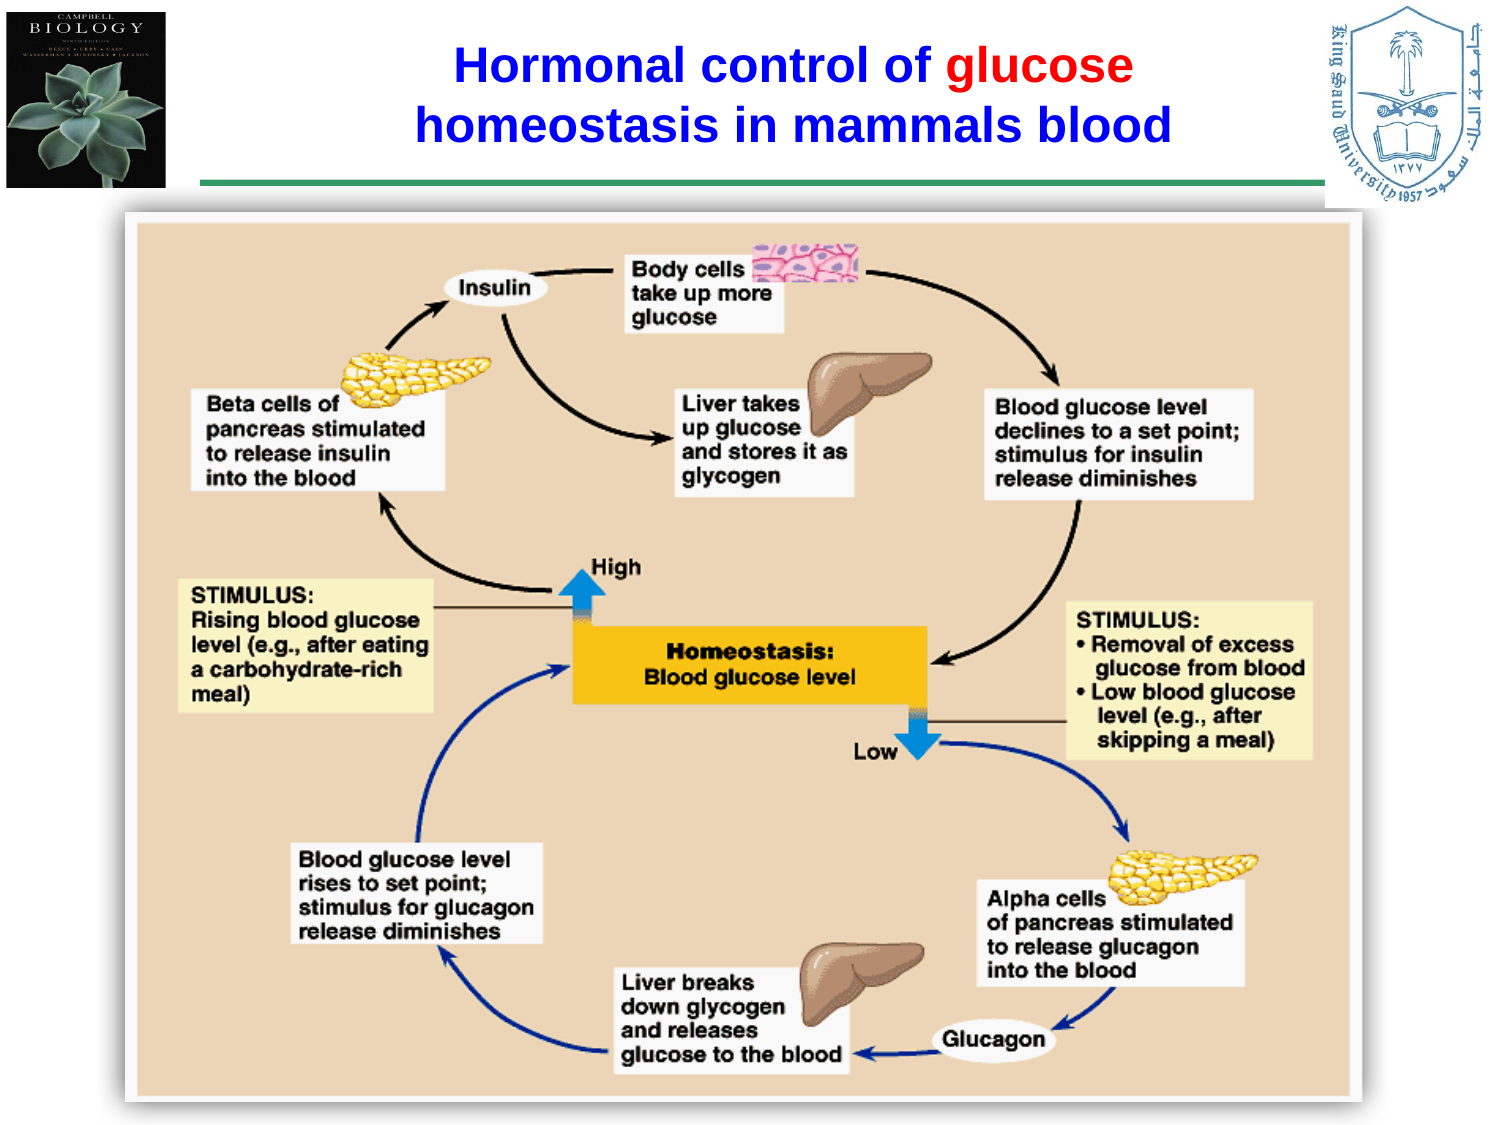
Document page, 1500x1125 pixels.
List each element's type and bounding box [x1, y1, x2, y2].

picture [124, 212, 1363, 1102]
text_box [5, 0, 1488, 209]
